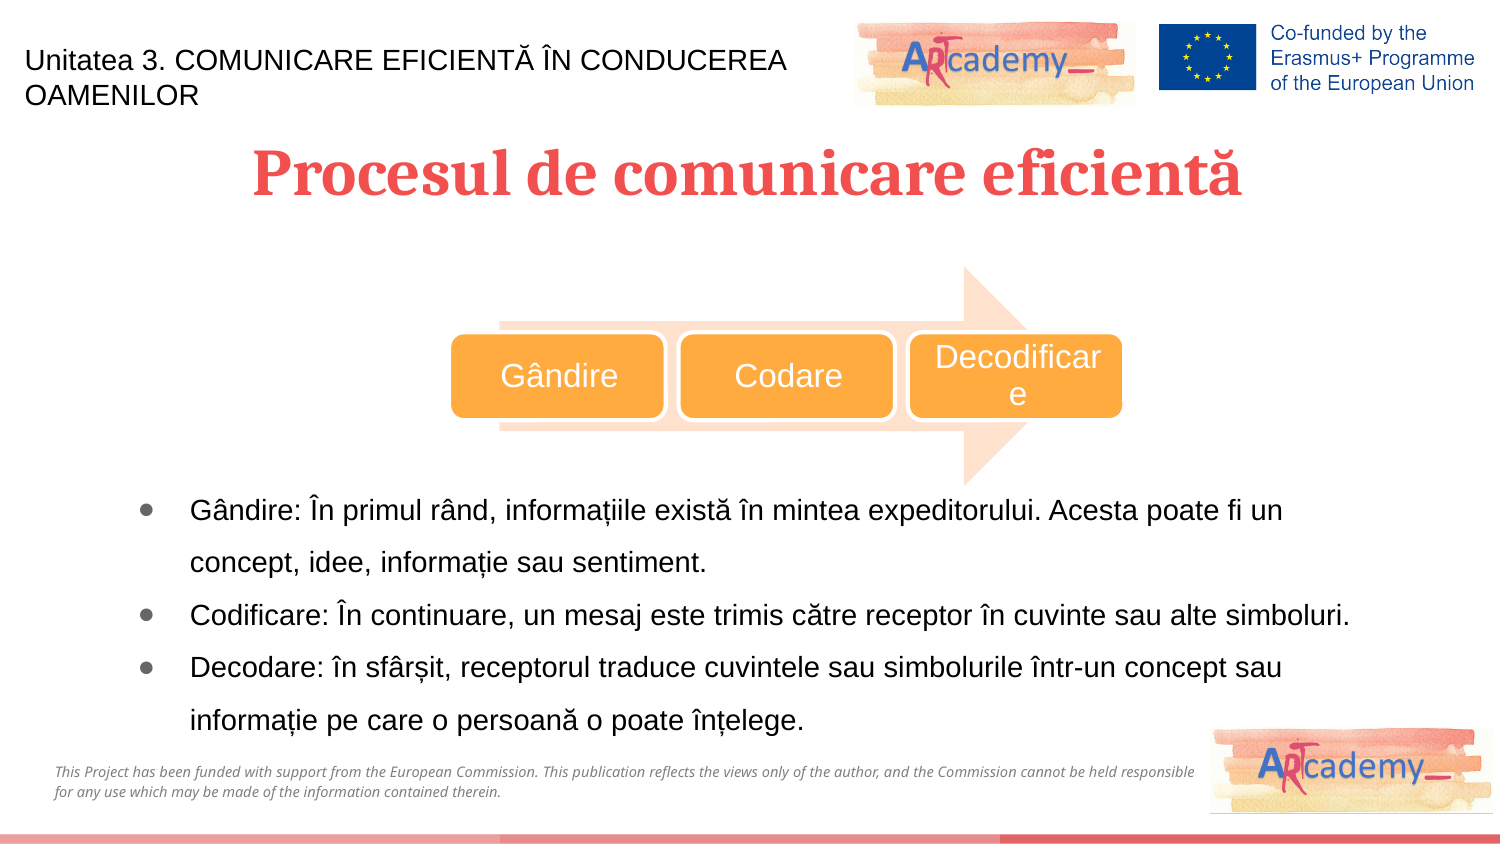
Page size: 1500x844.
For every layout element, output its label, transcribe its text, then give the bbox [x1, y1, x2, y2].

picture [1210, 709, 1493, 844]
text_box Unitatea 3. COMUNICARE EFICIENTĂ ÎN CONDUCEREA OAMENILOR [9, 33, 849, 119]
picture [1158, 24, 1474, 94]
picture [854, 2, 1137, 138]
text_box This Project has been funded with support from the European Commission. This publication reflects the views only of the author, and the Commission cannot be held responsible for any use which may be made of the information contained therein. [39, 754, 1205, 799]
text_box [448, 266, 1125, 487]
list Gândire: În primul rând, informațiile există în mintea expeditorului. Acesta poate fi un concept, idee, informație sau sentiment. Codificare: În continuare, un mesaj este trimis către receptor în cuvinte sau alte simboluri. Decodare: în sfârșit, receptorul traduce cuvintele sau simbolurile într-un concept sau informație pe care o persoană o poate înțelege. [99, 458, 1401, 754]
title Procesul de comunicare eficientă [123, 115, 1374, 224]
